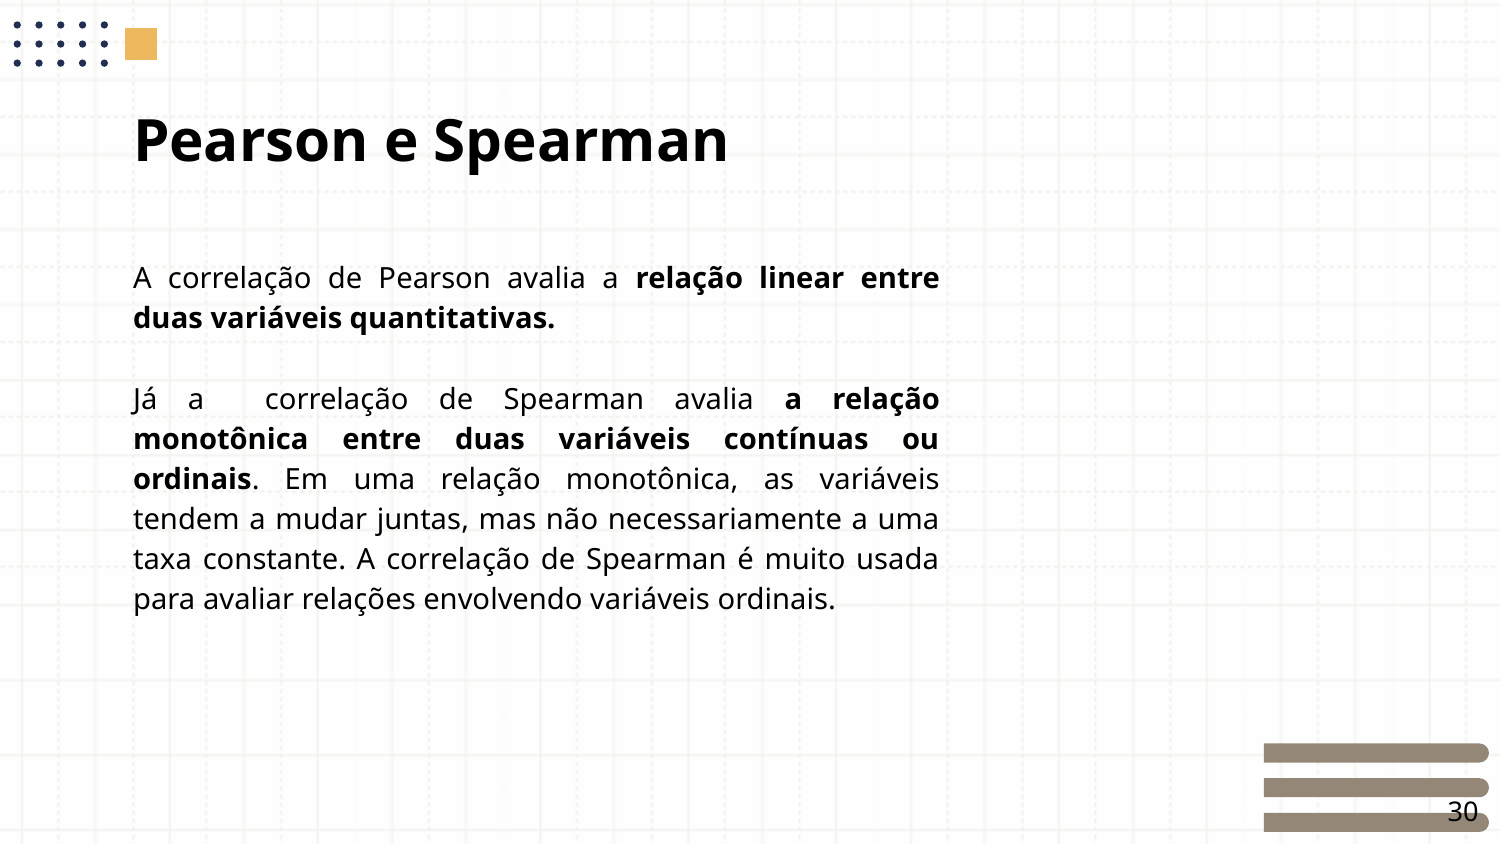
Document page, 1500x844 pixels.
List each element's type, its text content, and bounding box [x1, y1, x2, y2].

subtitle A correlação de Pearson avalia a relação linear entre duas variáveis quantitativas. Já a correlação de Spearman avalia a relação monotônica entre duas variáveis contínuas ou ordinais. Em uma relação monotônica, as variáveis tendem a mudar juntas, mas não necessariamente a uma taxa constante. A correlação de Spearman é muito usada para avaliar relações envolvendo variáveis ordinais. [118, 239, 956, 756]
slide_number ‹#› [1403, 779, 1494, 844]
title Pearson e Spearman [118, 88, 1031, 240]
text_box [1263, 743, 1490, 833]
